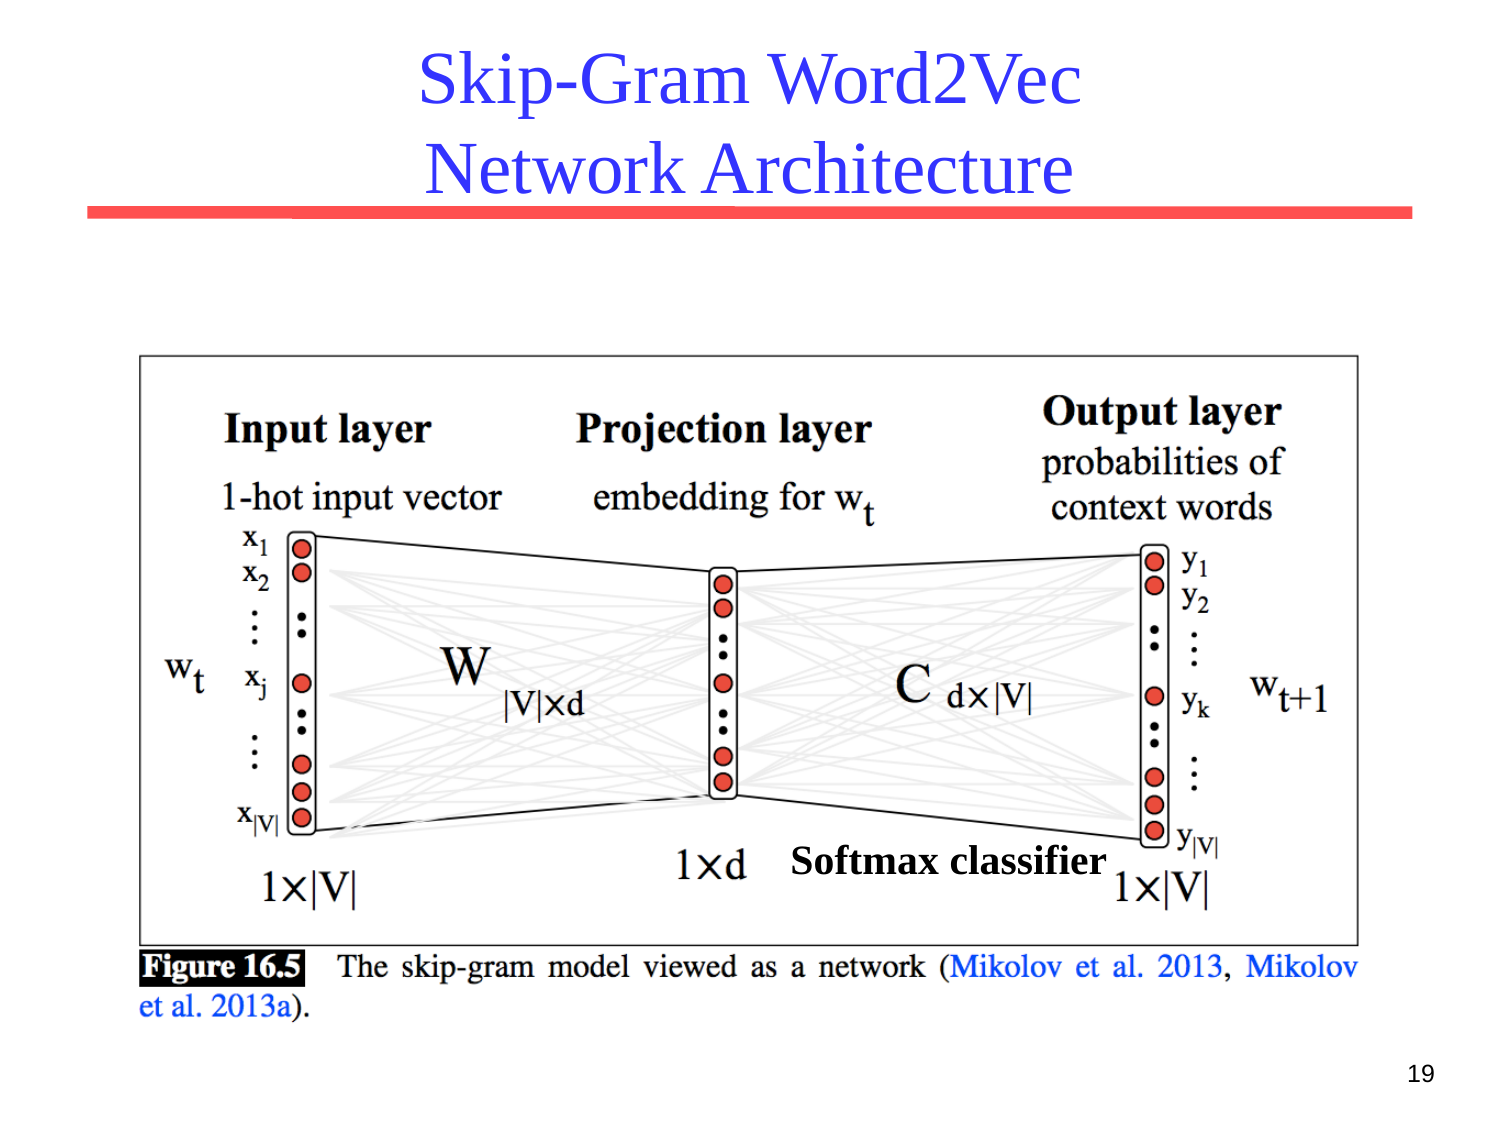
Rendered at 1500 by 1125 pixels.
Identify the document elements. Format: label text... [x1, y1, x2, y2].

picture [125, 349, 1375, 1032]
slide_number 19 [1137, 1049, 1451, 1125]
title Skip-Gram Word2Vec Network Architecture [112, 37, 1388, 201]
